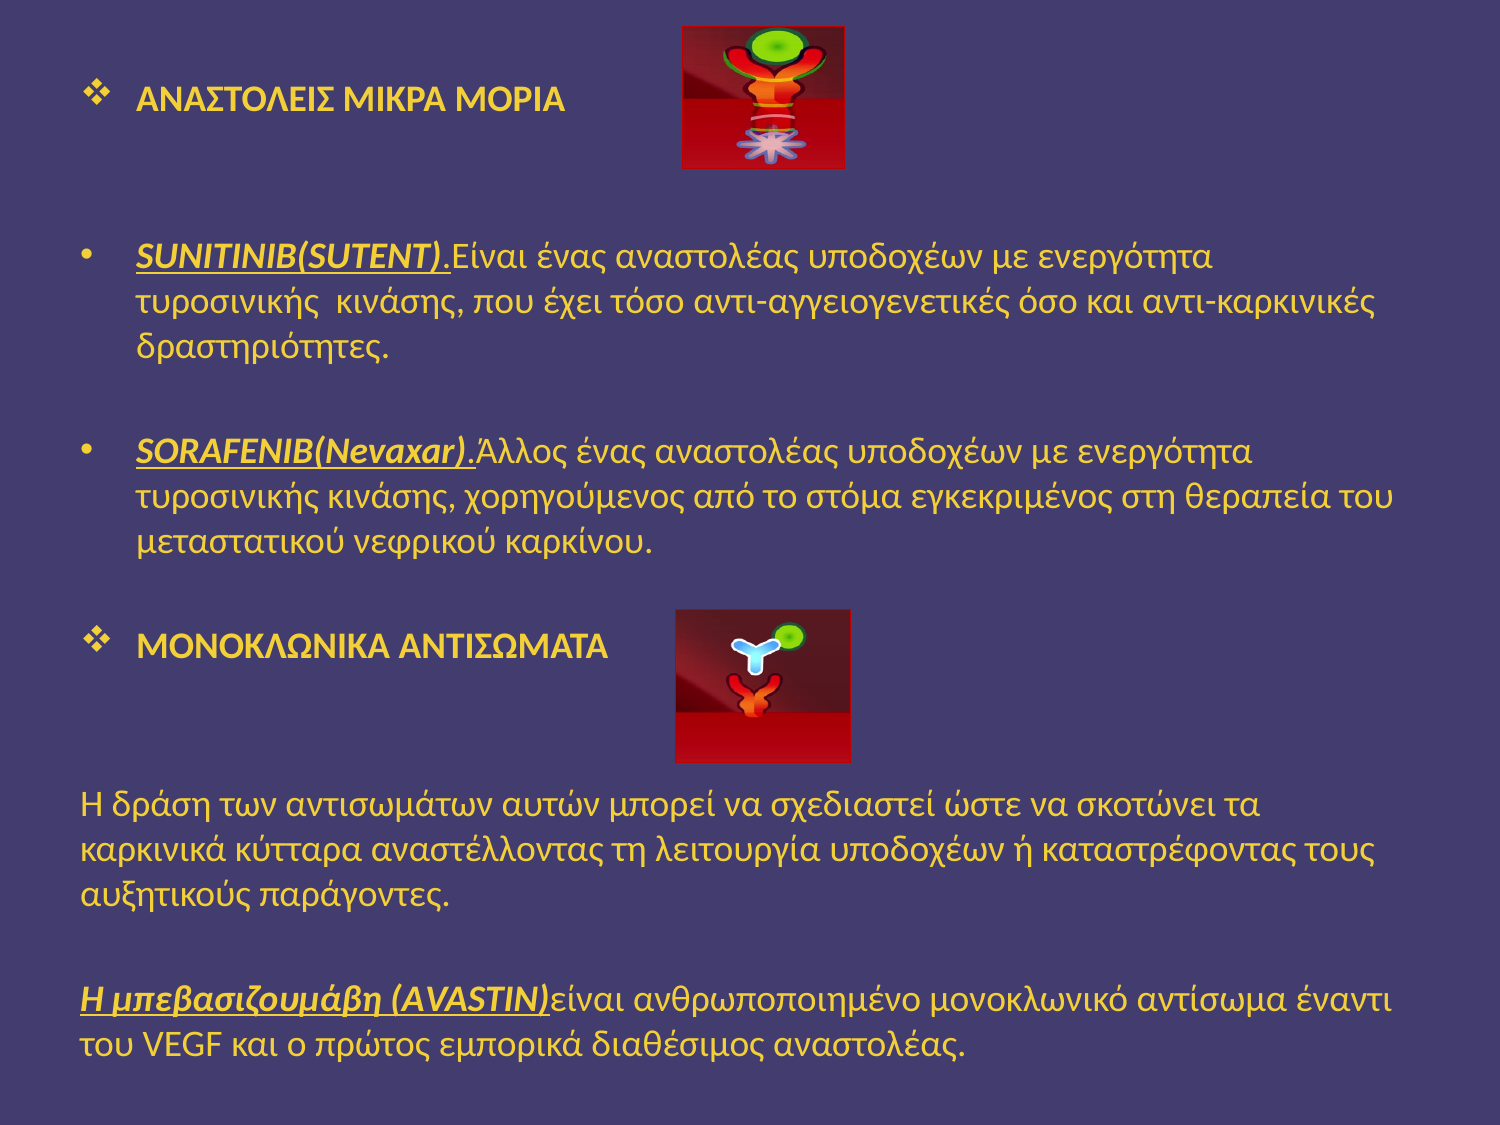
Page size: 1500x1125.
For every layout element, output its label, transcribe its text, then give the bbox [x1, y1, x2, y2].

picture [675, 609, 851, 763]
list ΑΝΑΣΤΟΛΕΙΣ ΜΙΚΡΑ ΜΟΡΙΑ SUNITINIB(SUTENT).Είναι ένας αναστολέας υποδοχέων με ενεργότητα τυροσινικής κινάσης, που έχει τόσο αντι-αγγειογενετικές όσο και αντι-καρκινικές δραστηριότητες. SORAFENIB(Nevaxar).Άλλος ένας αναστολέας υποδοχέων με ενεργότητα τυροσινικής κινάσης, χορηγούμενος από το στόμα εγκεκριμένος στη θεραπεία του μεταστατικού νεφρικού καρκίνου. ΜΟΝΟΚΛΩΝΙΚΑ ΑΝΤΙΣΩΜΑΤΑ Η δράση των αντισωμάτων αυτών μπορεί να σχεδιαστεί ώστε να σκοτώνει τα καρκινικά κύτταρα αναστέλλοντας τη λειτουργία υποδοχέων ή καταστρέφοντας τους αυξητικούς παράγοντες. Η μπεβασιζουμάβη (ΑVASTIN)είναι ανθρωποποιημένο μονοκλωνικό αντίσωμα έναντι του VEGF και ο πρώτος εμπορικά διαθέσιμος αναστολέας. [64, 66, 1415, 809]
picture [681, 25, 845, 169]
